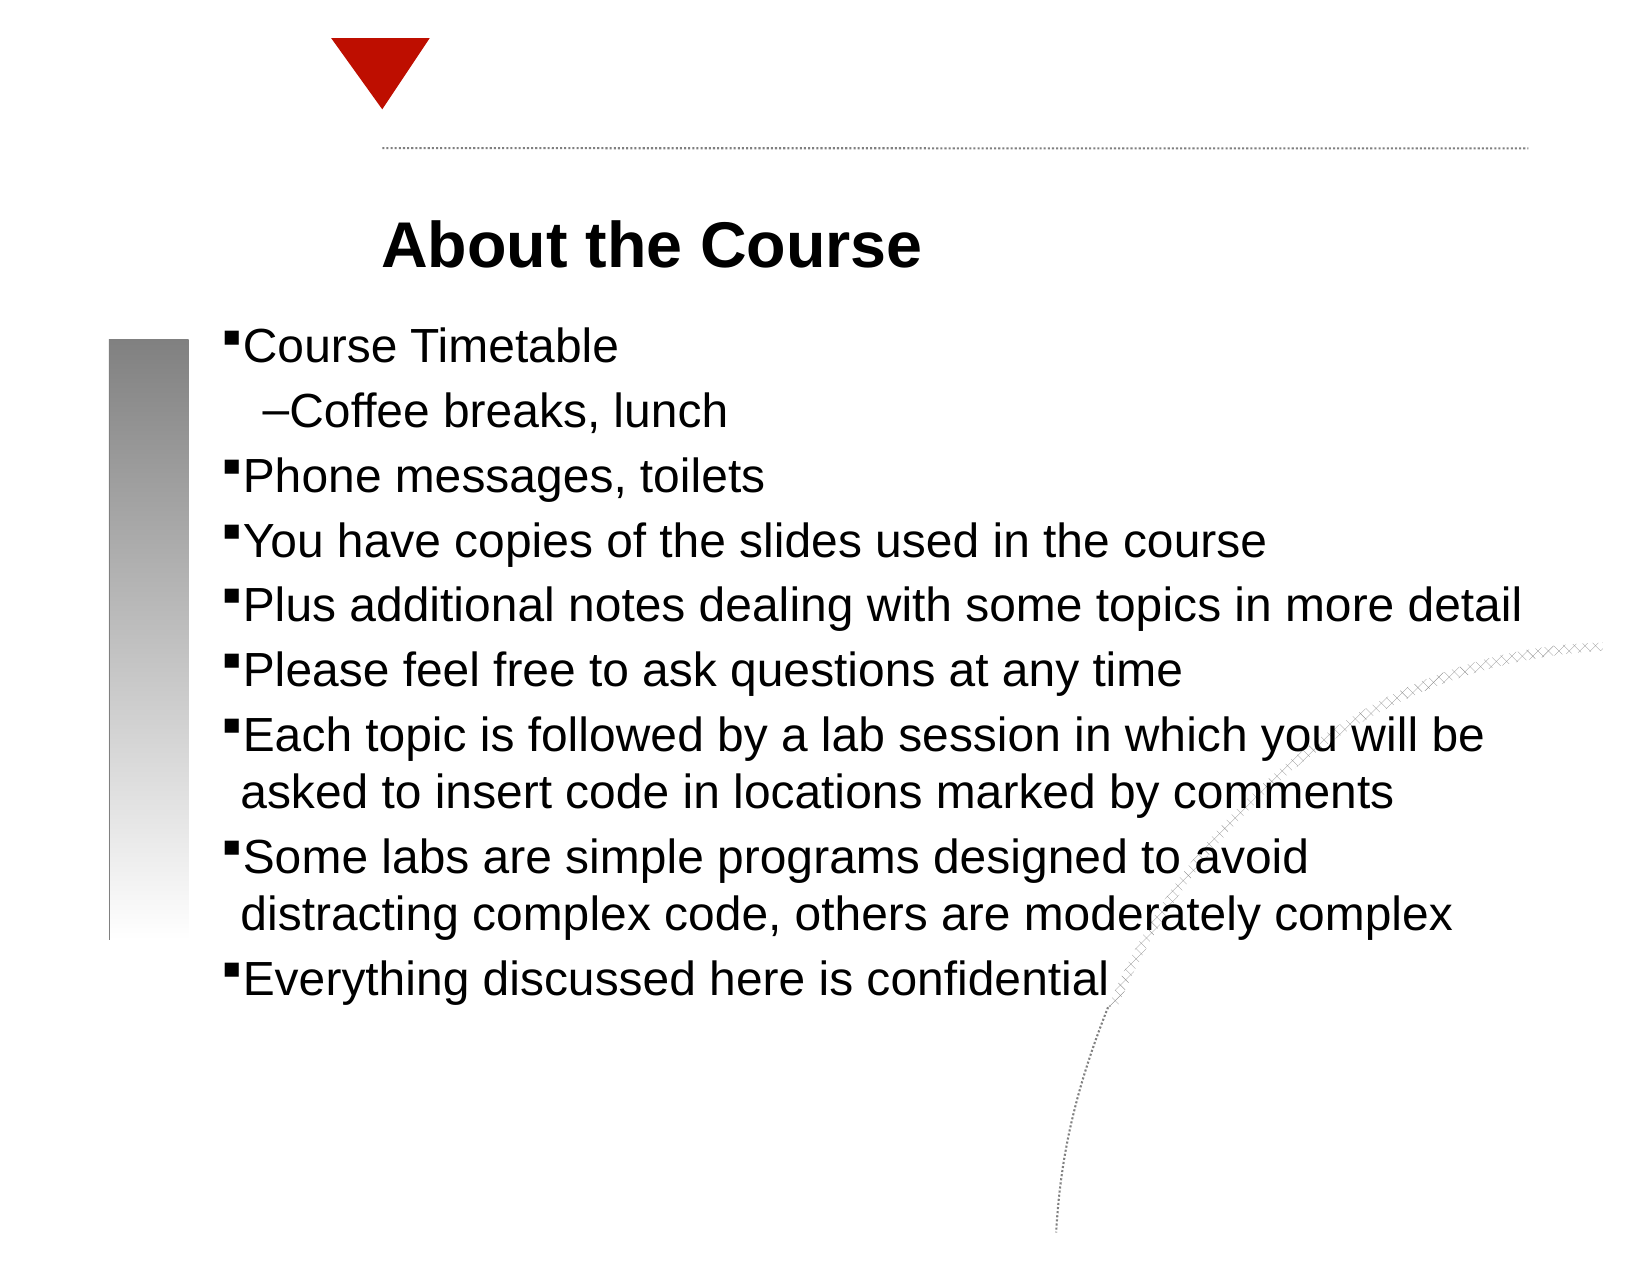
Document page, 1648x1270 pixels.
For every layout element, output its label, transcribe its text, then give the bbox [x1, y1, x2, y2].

text_box Course Timetable Coffee breaks, lunch Phone messages, toilets You have copies of the slides used in the course Plus additional notes dealing with some topics in more detail Please feel free to ask questions at any time Each topic is followed by a lab session in which you will be asked to insert code in locations marked by comments Some labs are simple programs designed to avoid distracting complex code, others are moderately complex Everything discussed here is confidential [220, 315, 1526, 1005]
text_box About the Course [381, 202, 1533, 280]
